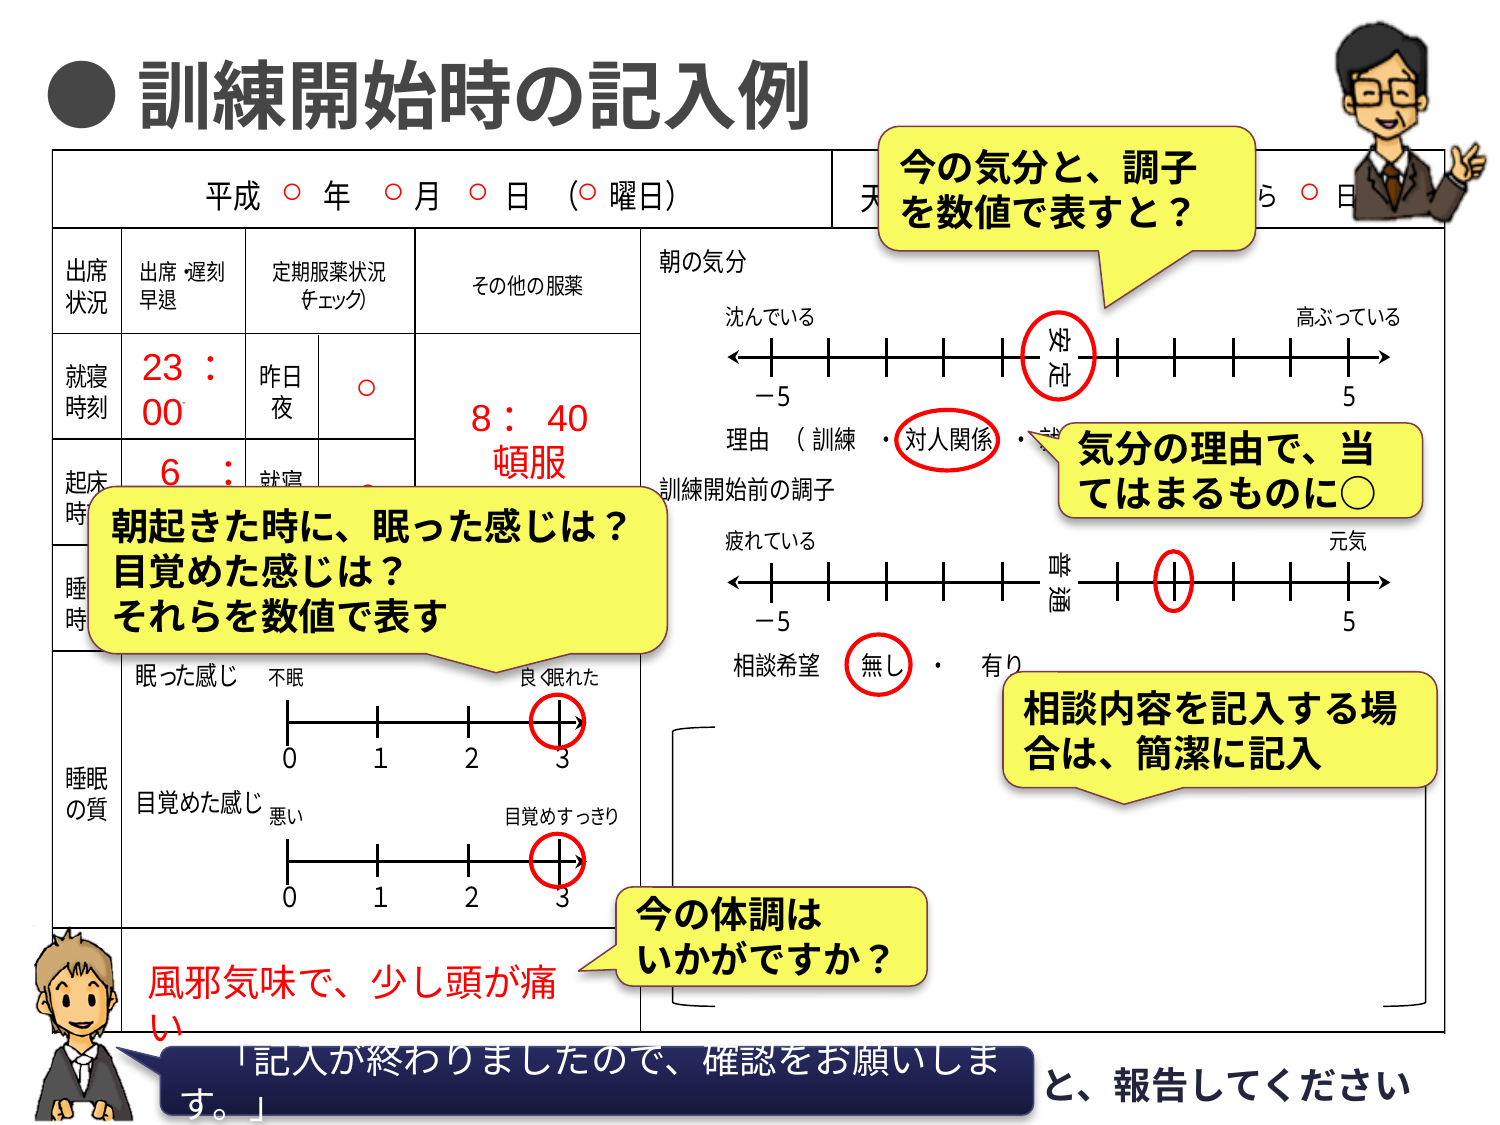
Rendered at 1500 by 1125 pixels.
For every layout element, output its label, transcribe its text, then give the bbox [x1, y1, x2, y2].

picture [1316, 7, 1500, 243]
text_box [51, 148, 1448, 1036]
text_box と、報告してください [1025, 1054, 1459, 1115]
picture [0, 915, 203, 1125]
text_box 「記入が終わりましたので、確認をお願いします。」 [209, 1049, 1034, 1116]
text_box ●訓練開始時の記入例 [29, 30, 1011, 157]
text_box 今の気分と、調子を数値で表すと？ [877, 125, 1257, 148]
